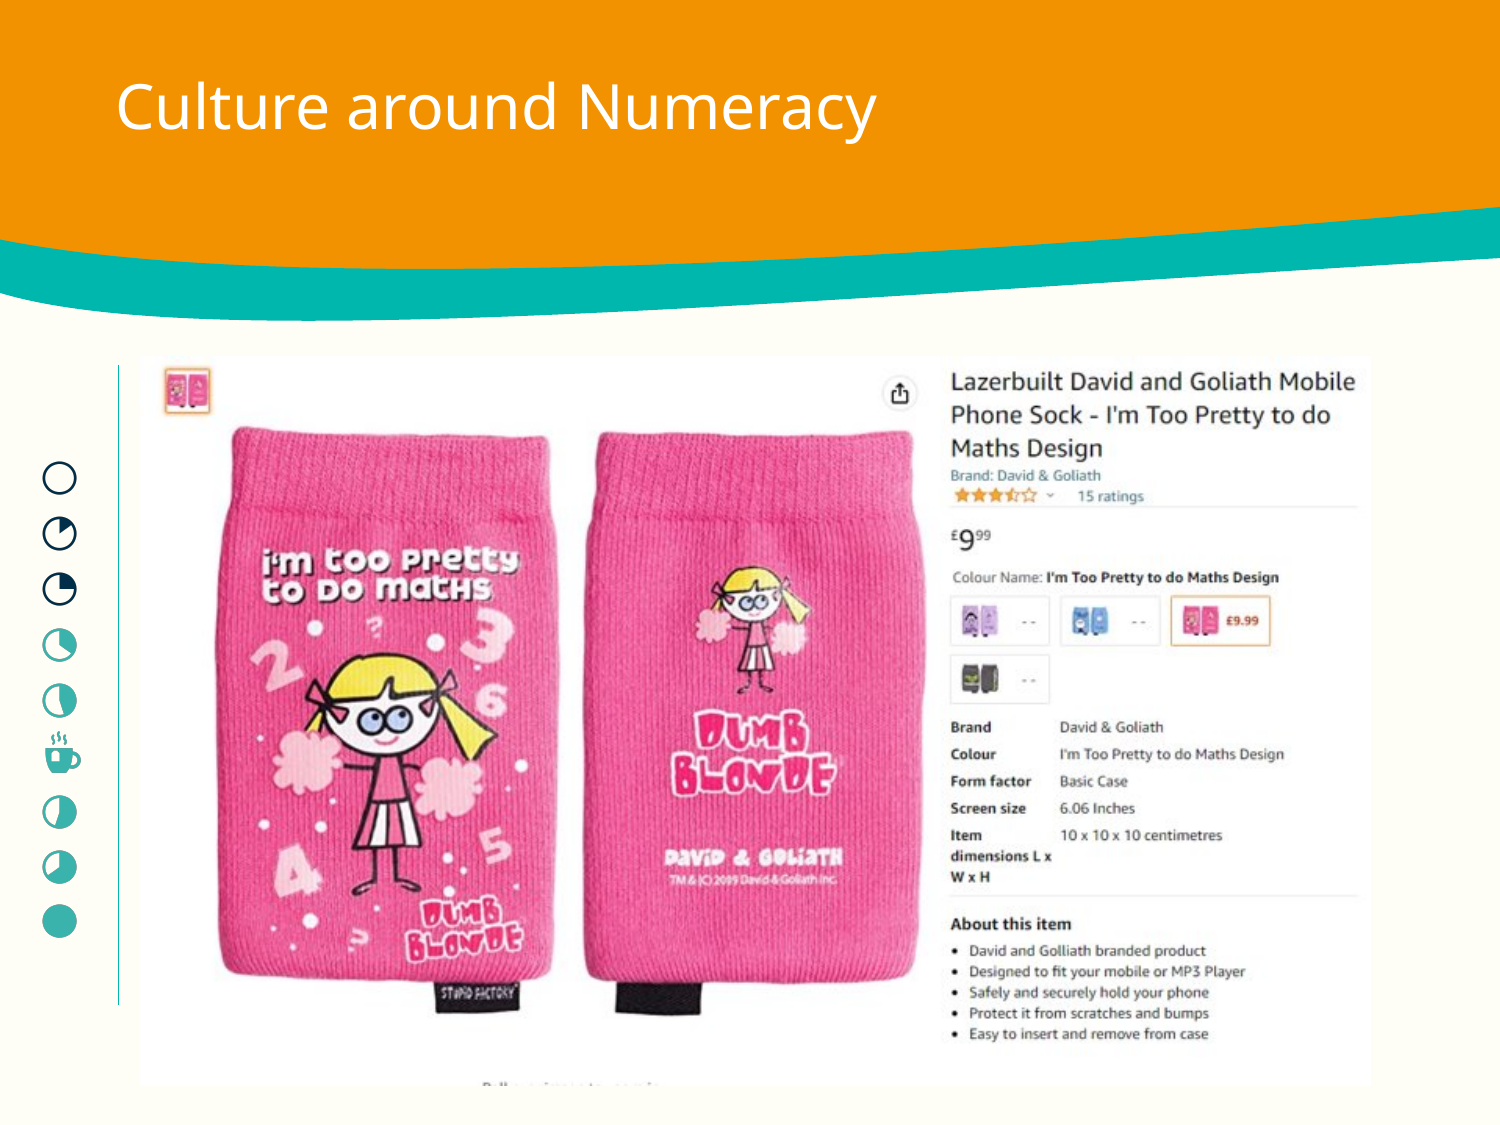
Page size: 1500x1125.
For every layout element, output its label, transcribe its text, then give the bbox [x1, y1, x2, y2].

picture [38, 900, 81, 942]
picture [36, 725, 90, 779]
picture [38, 624, 81, 666]
picture [38, 846, 81, 888]
picture [38, 568, 81, 610]
picture [140, 356, 1371, 1086]
list Culture around Numeracy [100, 67, 1411, 258]
picture [38, 791, 81, 833]
picture [38, 457, 81, 499]
picture [38, 512, 81, 555]
picture [38, 679, 81, 722]
